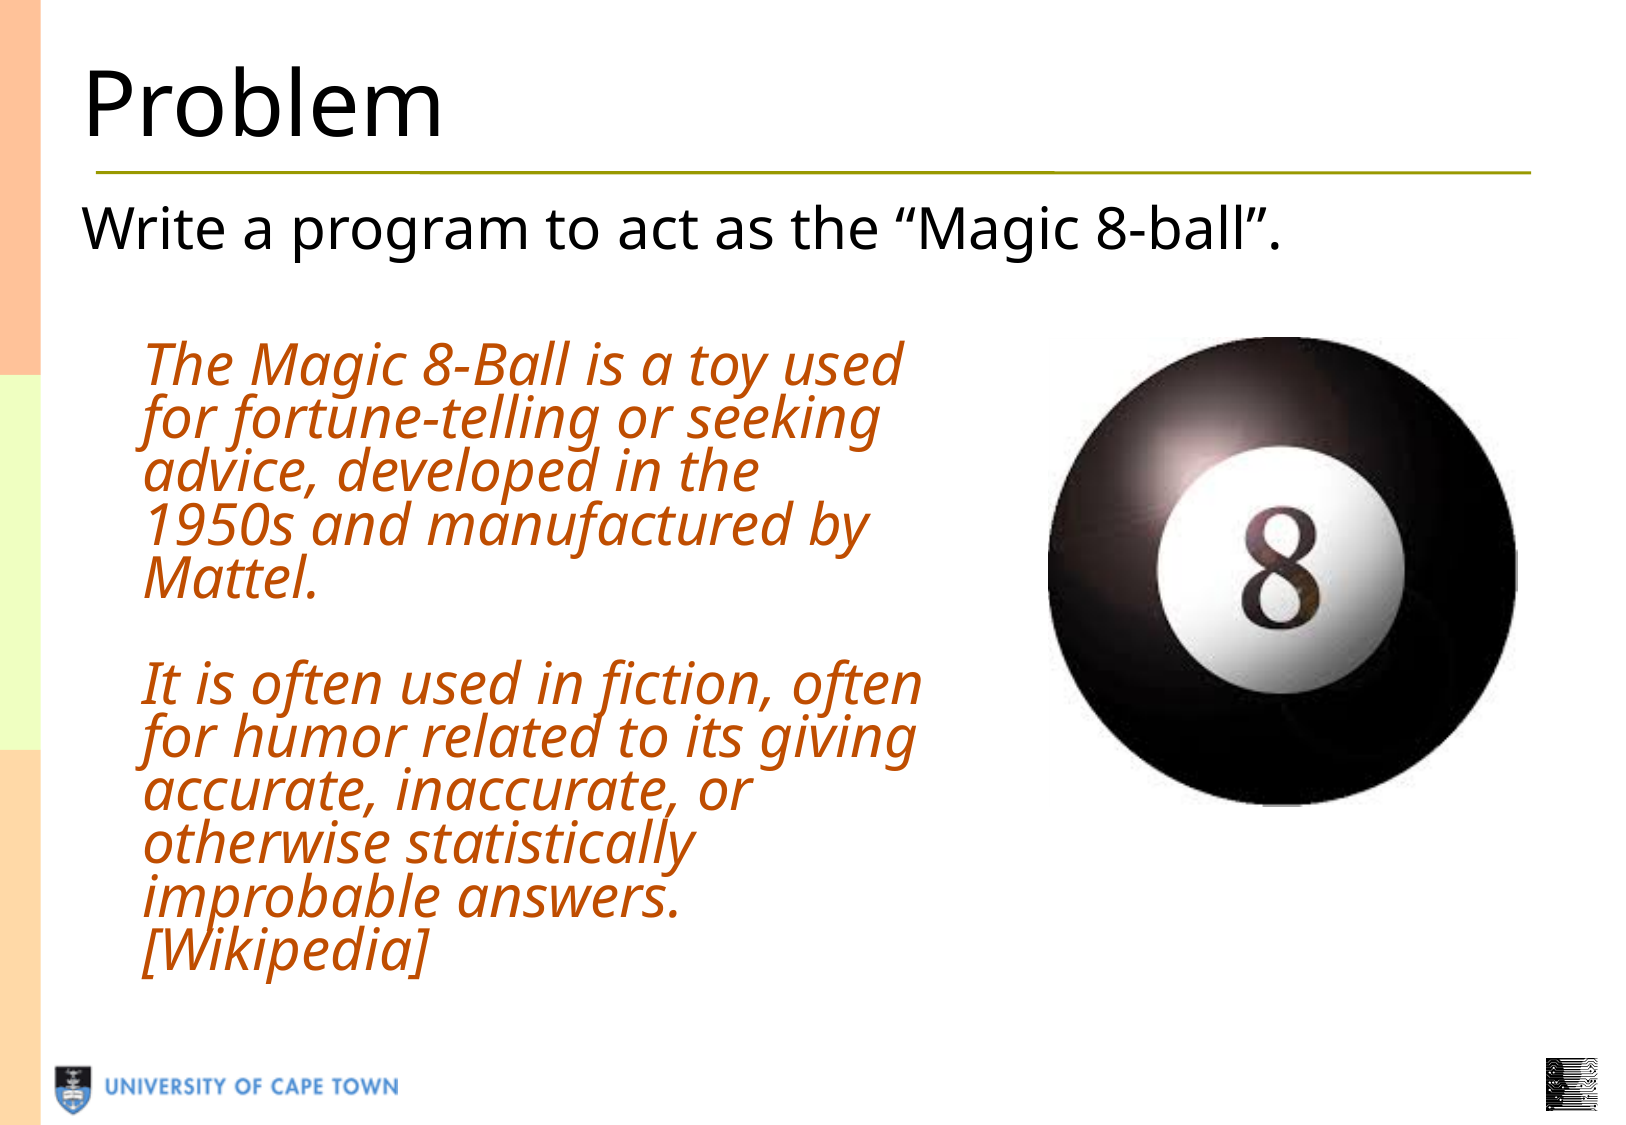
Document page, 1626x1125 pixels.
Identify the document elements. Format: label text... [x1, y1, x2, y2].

picture [1546, 1058, 1598, 1111]
title Problem [81, 36, 1543, 165]
picture [1048, 337, 1518, 807]
picture [44, 1048, 398, 1125]
text_box The Magic 8-Ball is a toy used for fortune-telling or seeking advice, developed in the 1950s and manufactured by Mattel. It is often used in fiction, often for humor related to its giving accurate, inaccurate, or otherwise statistically improbable answers. [Wikipedia] [127, 335, 940, 989]
list Write a program to act as the “Magic 8-ball”. [81, 196, 1543, 991]
